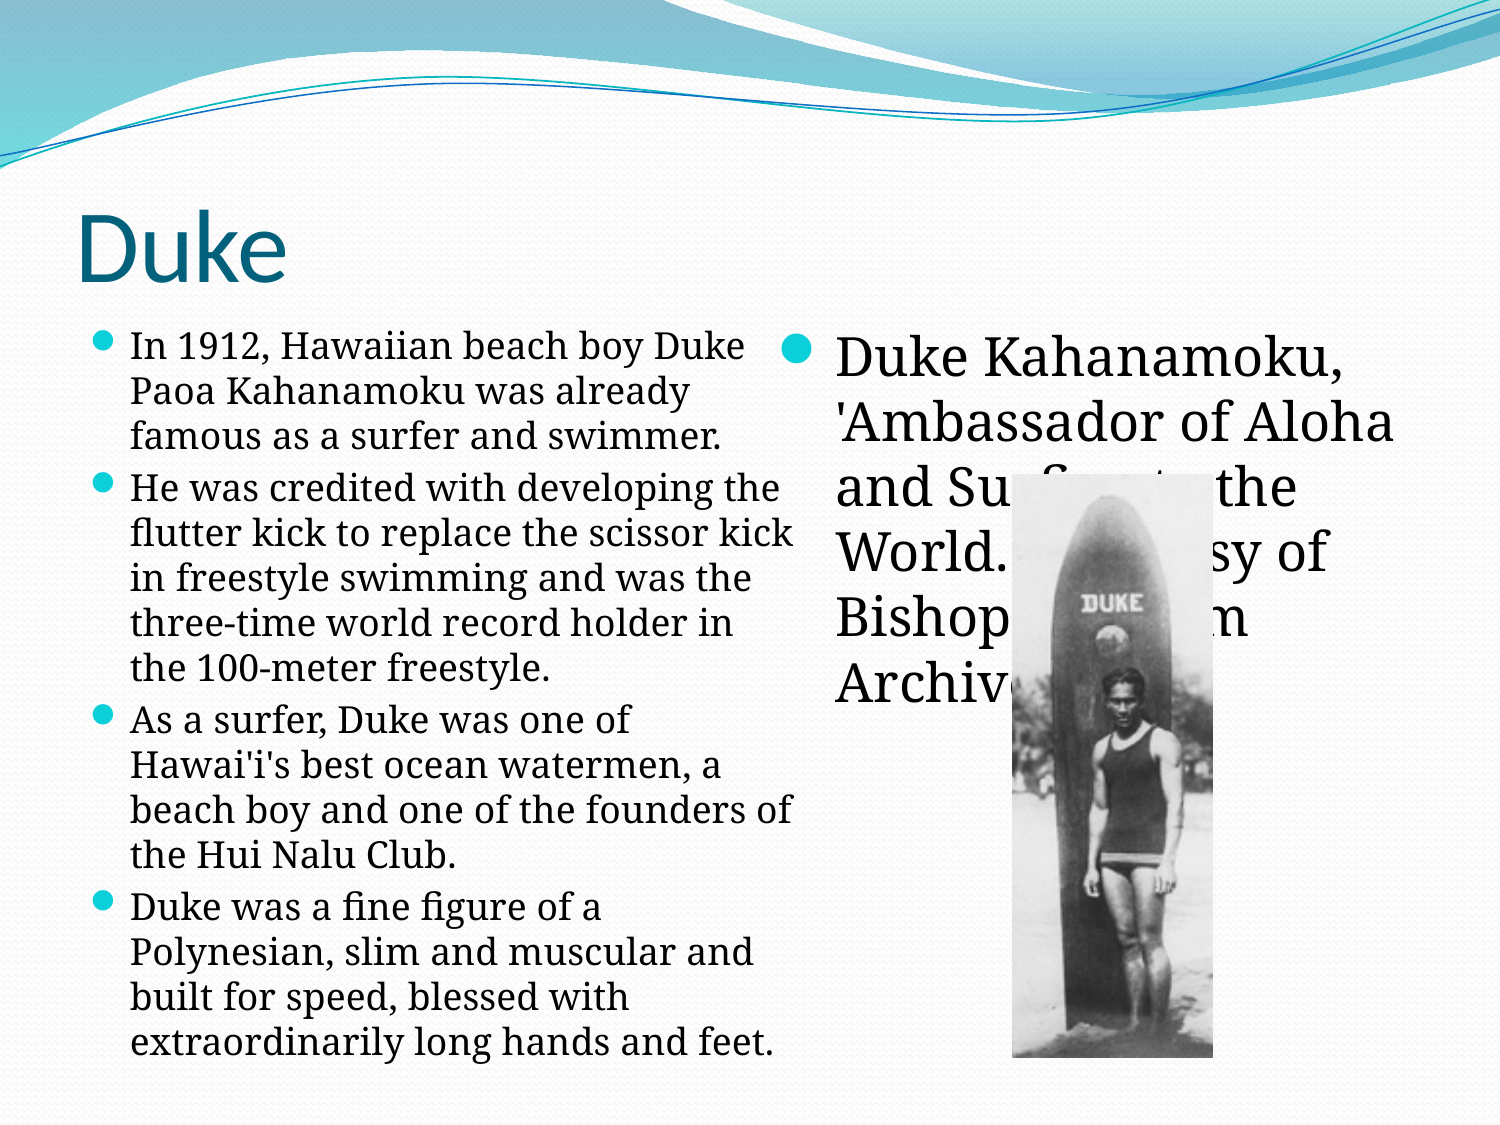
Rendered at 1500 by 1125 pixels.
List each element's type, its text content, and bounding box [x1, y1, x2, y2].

list In 1912, Hawaiian beach boy Duke Paoa Kahanamoku was already famous as a surfer and swimmer. He was credited with developing the flutter kick to replace the scissor kick in freestyle swimming and was the three-time world record holder in the 100-meter freestyle. As a surfer, Duke was one of Hawai'i's best ocean watermen, a beach boy and one of the founders of the Hui Nalu Club. Duke was a fine figure of a Polynesian, slim and muscular and built for speed, blessed with extraordinarily long hands and feet. [75, 314, 813, 1088]
list Duke Kahanamoku, 'Ambassador of Aloha and Surfing to the World.' Courtesy of Bishop Museum Archive [762, 314, 1425, 1043]
title Duke [75, 115, 1425, 303]
picture [1012, 474, 1213, 1058]
